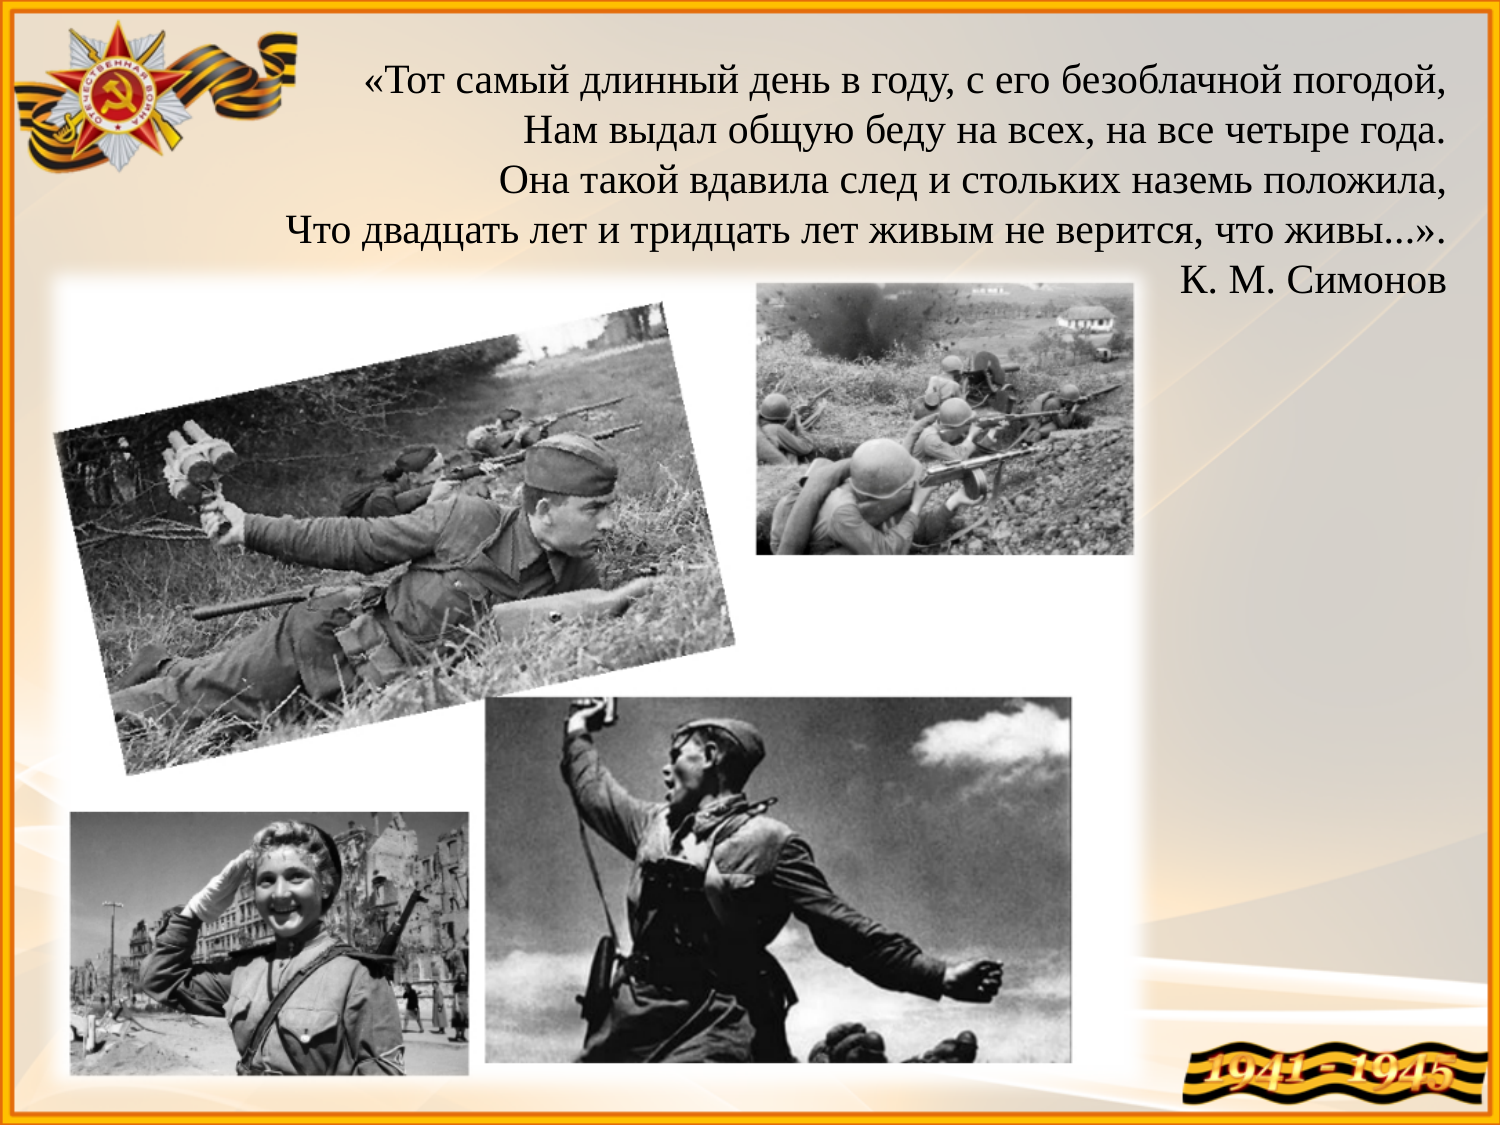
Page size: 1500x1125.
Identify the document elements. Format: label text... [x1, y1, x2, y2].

title «Тот самый длинный день в году, с его безоблачной погодой, Нам выдал общую беду на всех, на все четыре года. Она такой вдавила след и стольких наземь положила, Что двадцать лет и тридцать лет живым не верится, что живы...». К. М. Симонов [112, 66, 1463, 337]
picture [0, 0, 1500, 1125]
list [34, 257, 1161, 1102]
